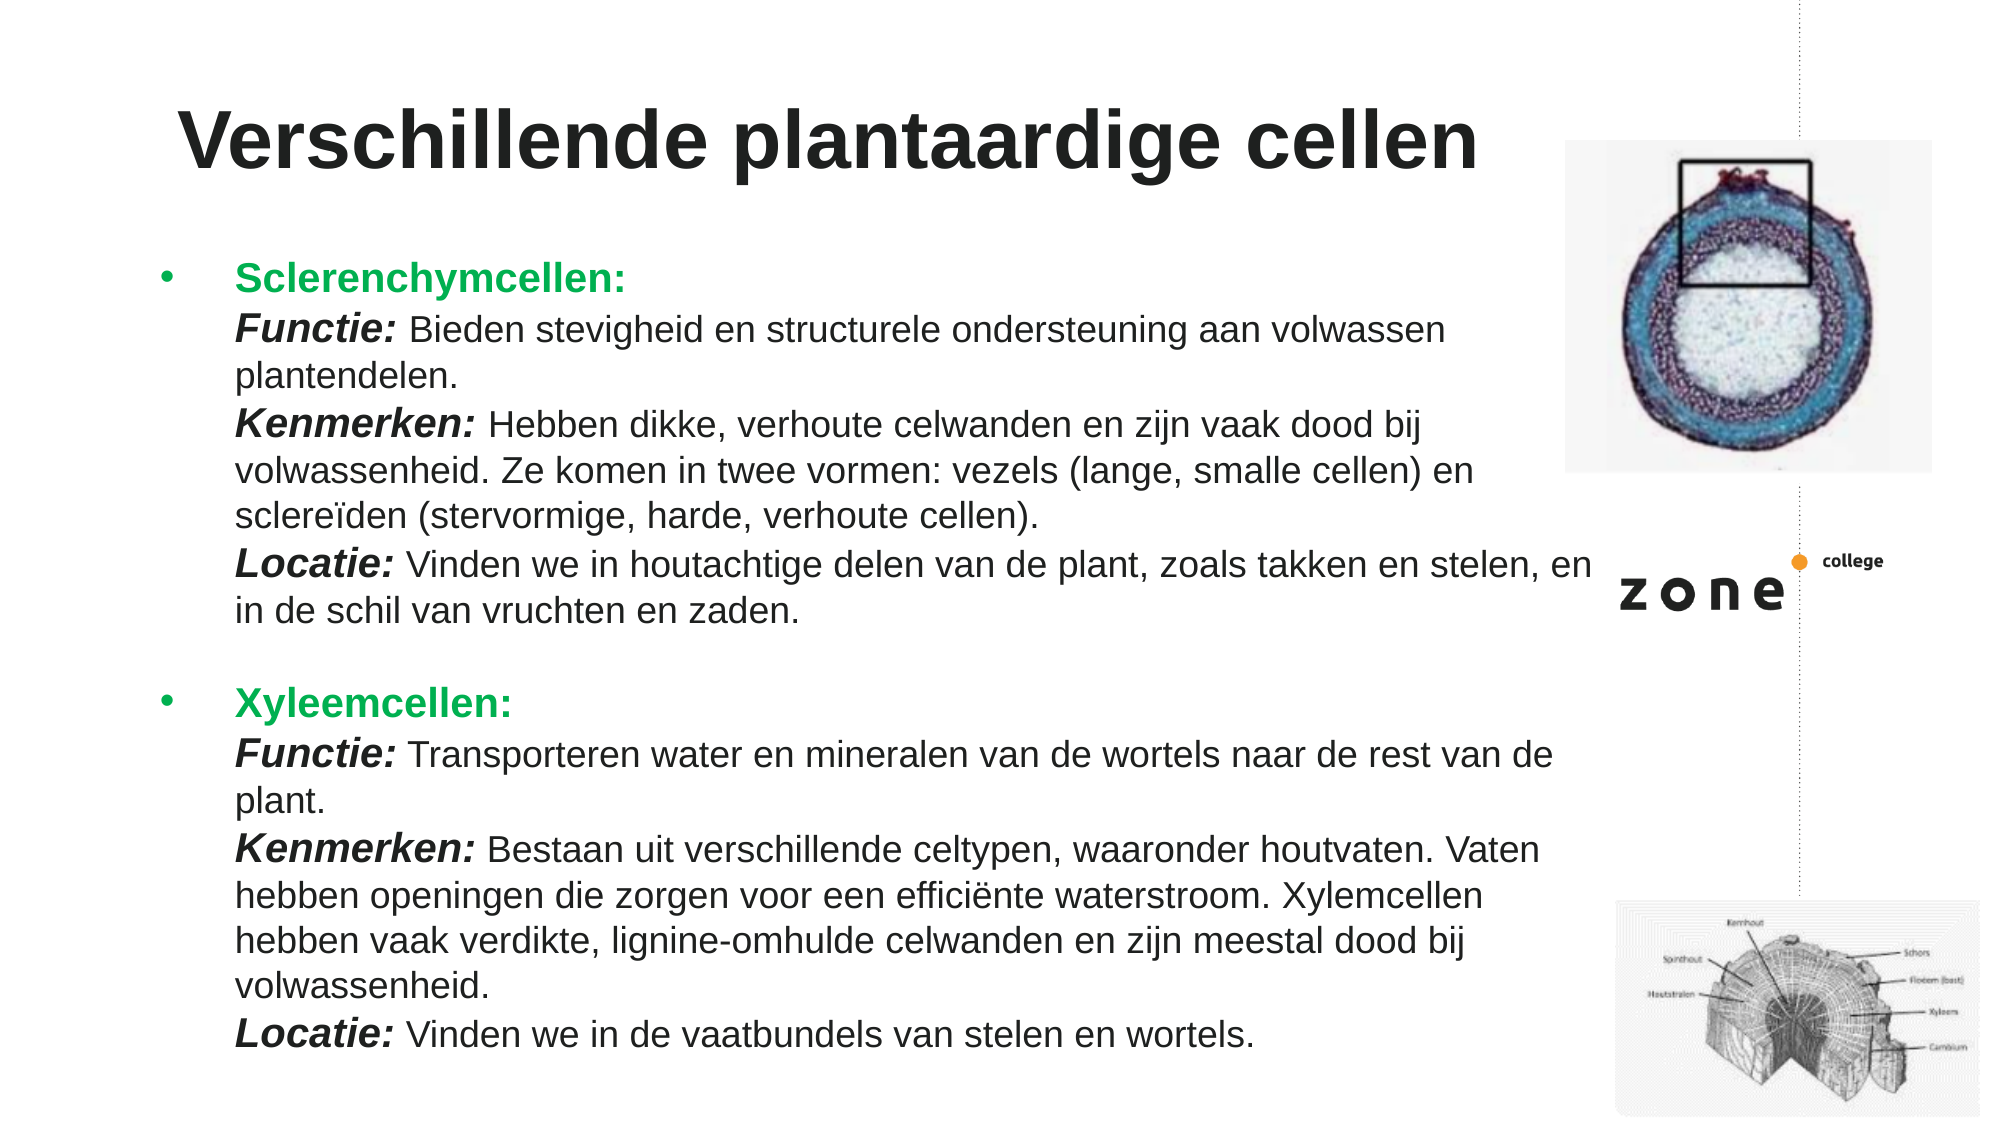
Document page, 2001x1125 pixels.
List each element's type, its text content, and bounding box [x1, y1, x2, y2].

list Sclerenchymcellen: Functie: Bieden stevigheid en structurele ondersteuning aan volwassen plantendelen. Kenmerken: Hebben dikke, verhoute celwanden en zijn vaak dood bij volwassenheid. Ze komen in twee vormen: vezels (lange, smalle cellen) en sclereïden (stervormige, harde, verhoute cellen). Locatie: Vinden we in houtachtige delen van de plant, zoals takken en stelen, en in de schil van vruchten en zaden. Xyleemcellen: Functie: Transporteren water en mineralen van de wortels naar de rest van de plant. Kenmerken: Bestaan uit verschillende celtypen, waaronder houtvaten. Vaten hebben openingen die zorgen voor een efficiënte waterstroom. Xylemcellen hebben vaak verdikte, lignine-omhulde celwanden en zijn meestal dood bij volwassenheid. Locatie: Vinden we in de vaatbundels van stelen en wortels. [160, 250, 1604, 1028]
picture [1565, 0, 2001, 1125]
title Verschillende plantaardige cellen [177, 97, 1621, 250]
